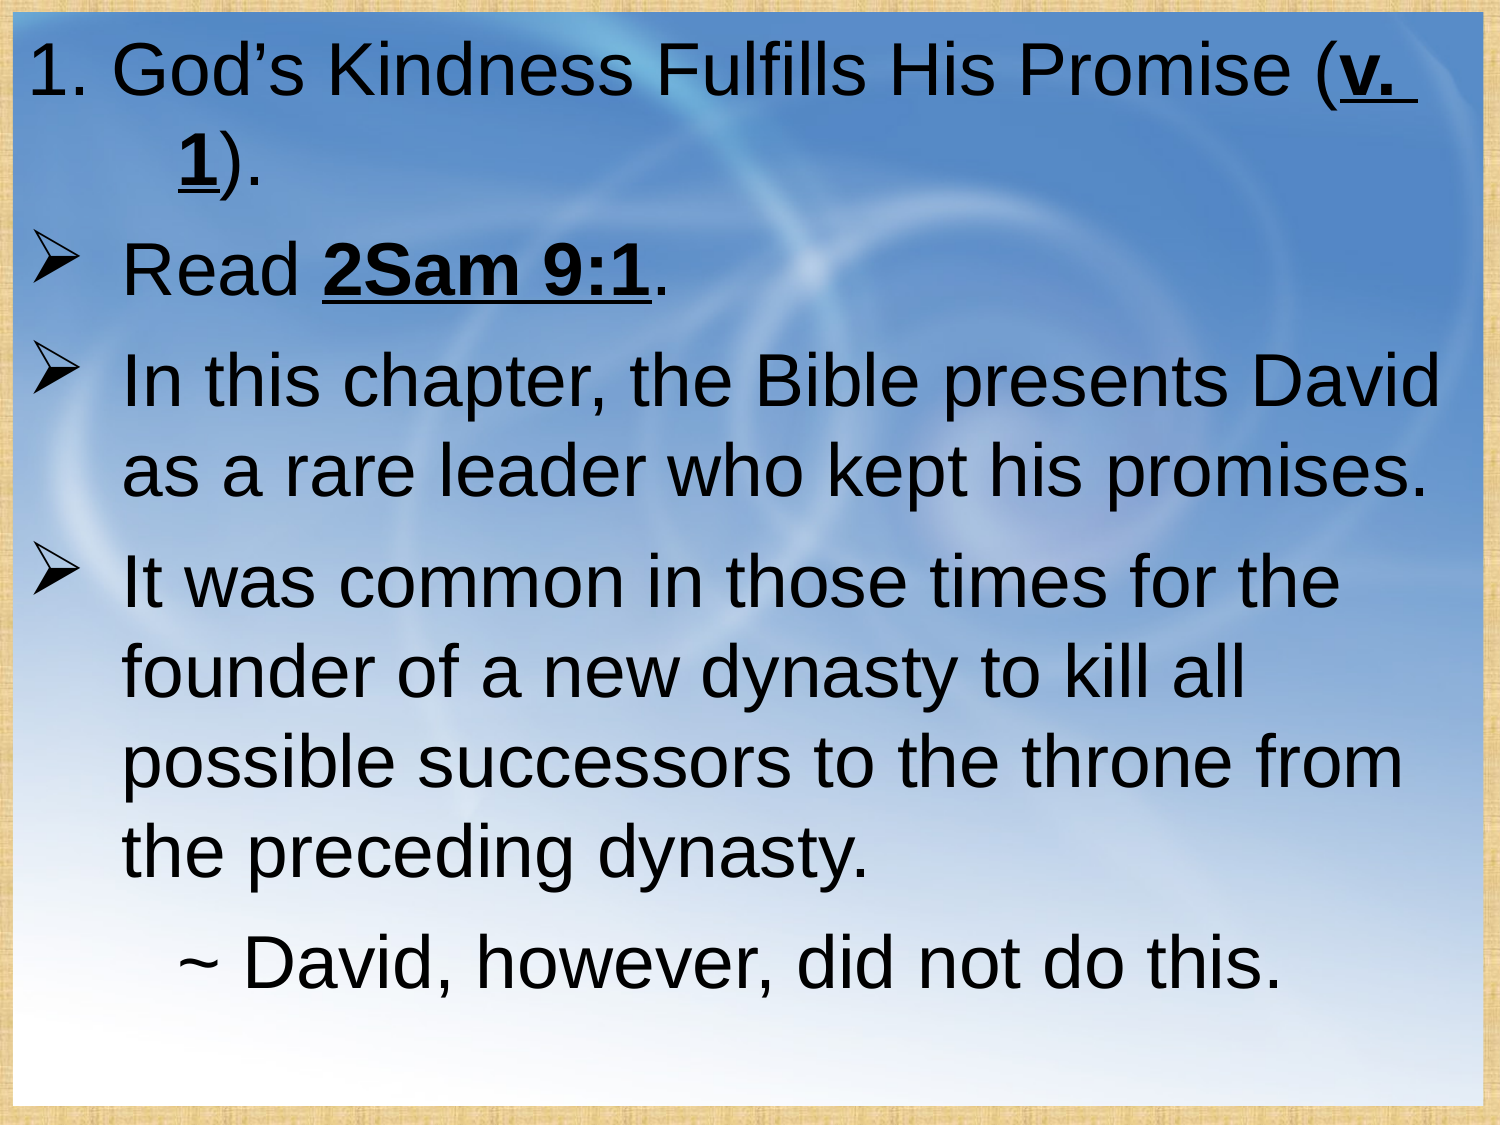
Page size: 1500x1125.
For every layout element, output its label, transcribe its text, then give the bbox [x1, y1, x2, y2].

subtitle 1. God’s Kindness Fulfills His Promise (v. 1). Read 2Sam 9:1. In this chapter, the Bible presents David as a rare leader who kept his promises. It was common in those times for the founder of a new dynasty to kill all possible successors to the throne from the preceding dynasty. ~ David, however, did not do this. [12, 12, 1484, 1106]
picture [0, 0, 1500, 1125]
